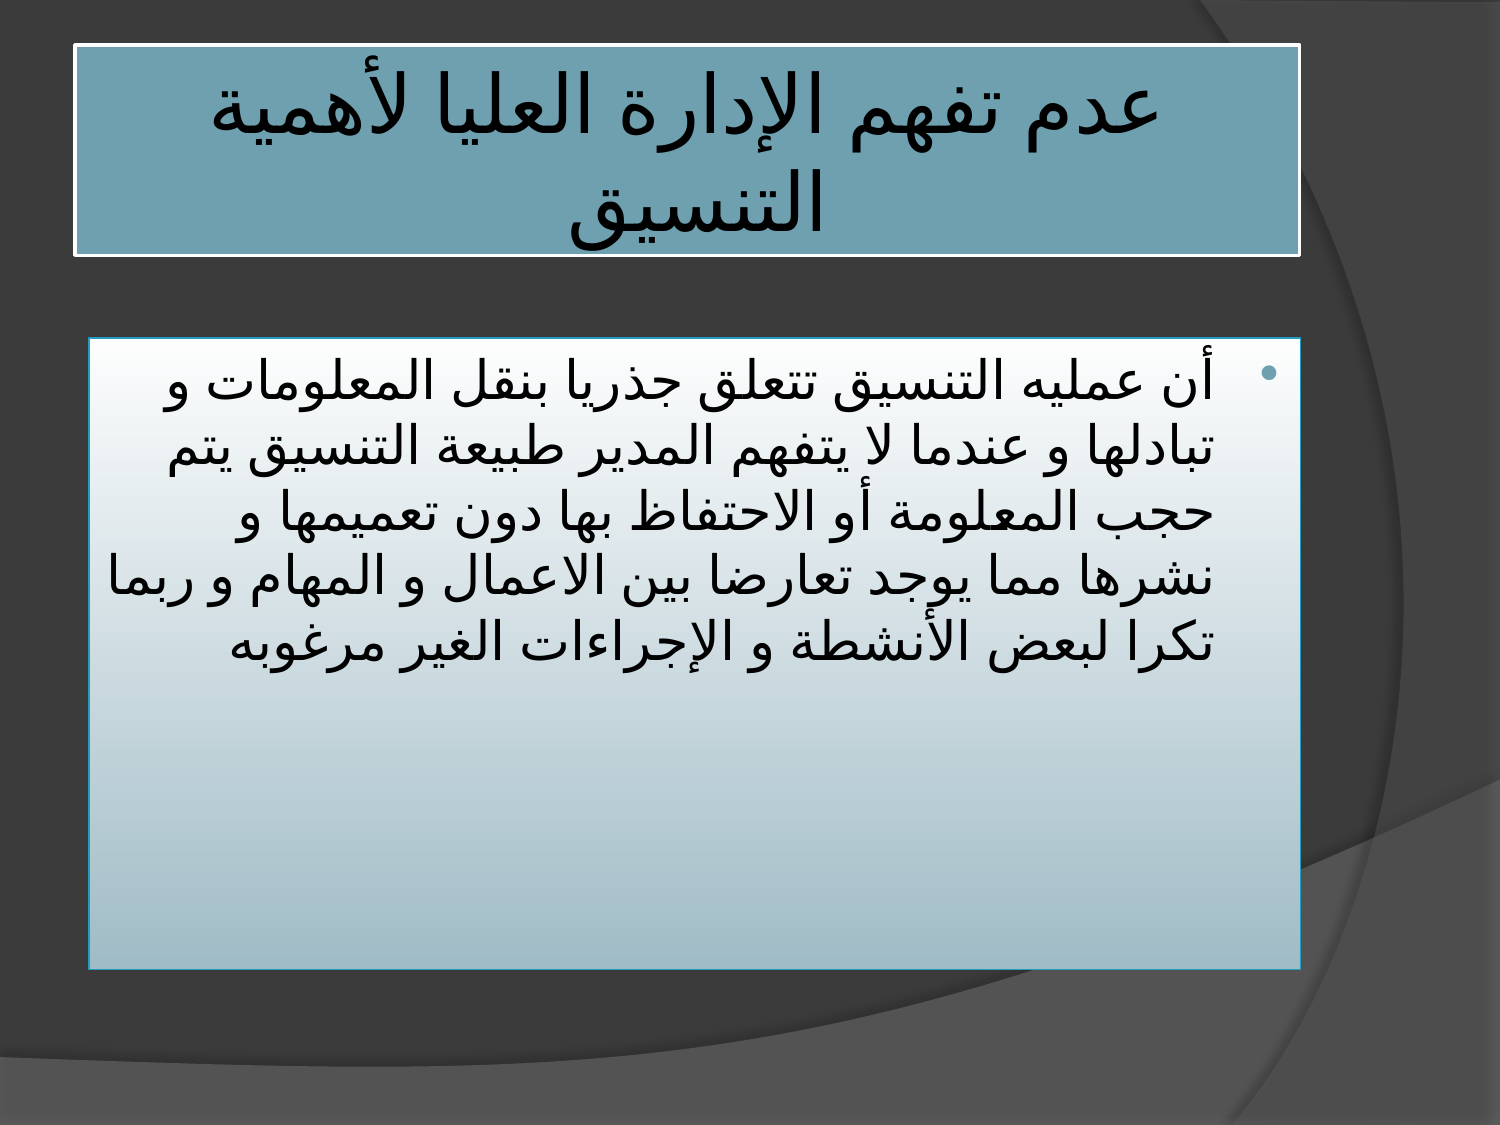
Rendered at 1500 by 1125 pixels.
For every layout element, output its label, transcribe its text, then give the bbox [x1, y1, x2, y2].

list أن عمليه التنسيق تتعلق جذريا بنقل المعلومات و تبادلها و عندما لا يتفهم المدير طبيعة التنسيق يتم حجب المعلومة أو الاحتفاظ بها دون تعميمها و نشرها مما يوجد تعارضا بين الاعمال و المهام و ربما تكرا لبعض الأنشطة و الإجراءات الغير مرغوبه [88, 337, 1301, 970]
title عدم تفهم الإدارة العليا لأهمية التنسيق [73, 43, 1301, 257]
